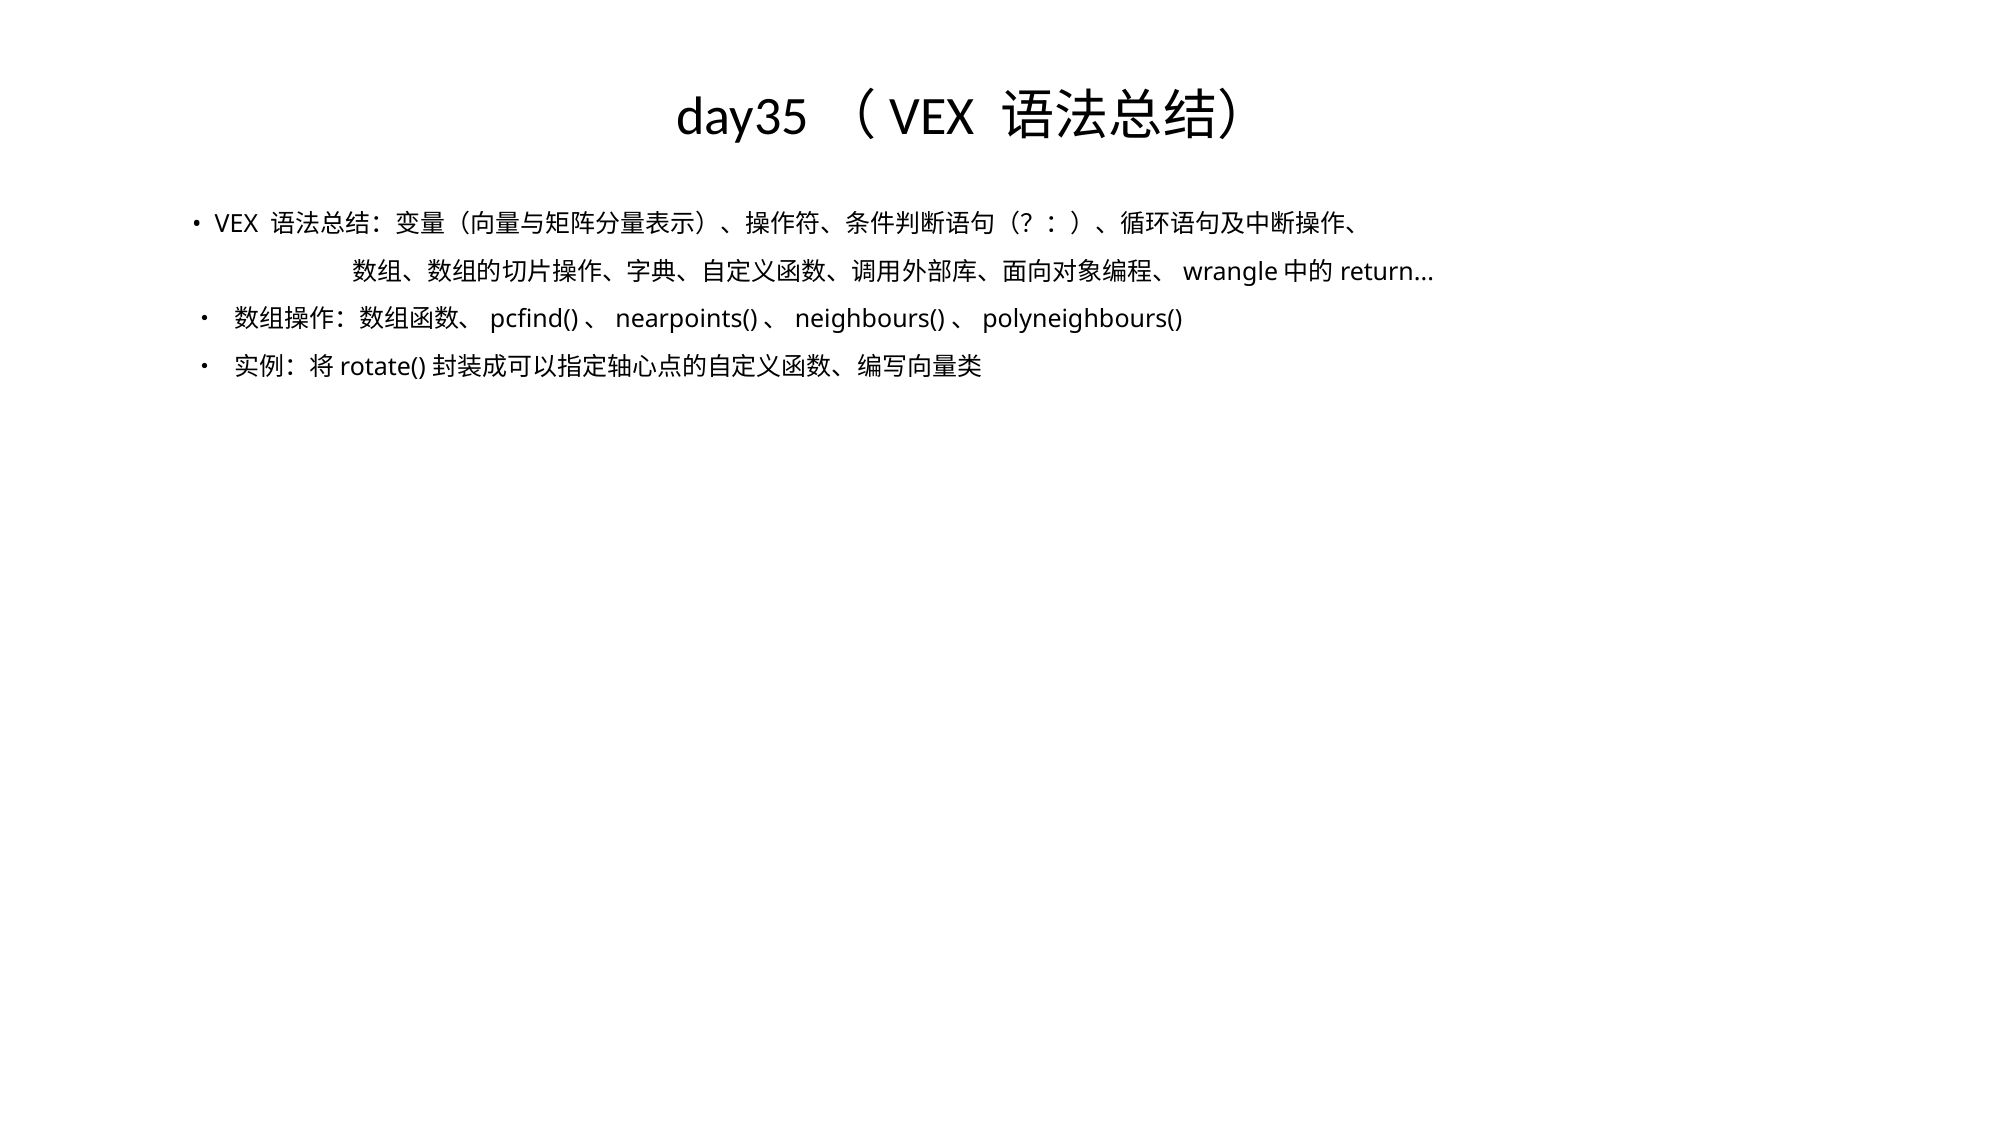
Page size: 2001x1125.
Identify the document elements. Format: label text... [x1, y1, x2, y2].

title day35（VEX 语法总结） [501, 41, 1448, 154]
subtitle • VEX 语法总结：变量（向量与矩阵分量表示）、操作符、条件判断语句（？：）、循环语句及中断操作、 数组、数组的切片操作、字典、自定义函数、调用外部库、面向对象编程、wrangle中的return... • 数组操作：数组函数、pcfind()、nearpoints()、neighbours()、polyneighbours() • 实例：将rotate()封装成可以指定轴心点的自定义函数、编写向量类 [176, 203, 1815, 903]
